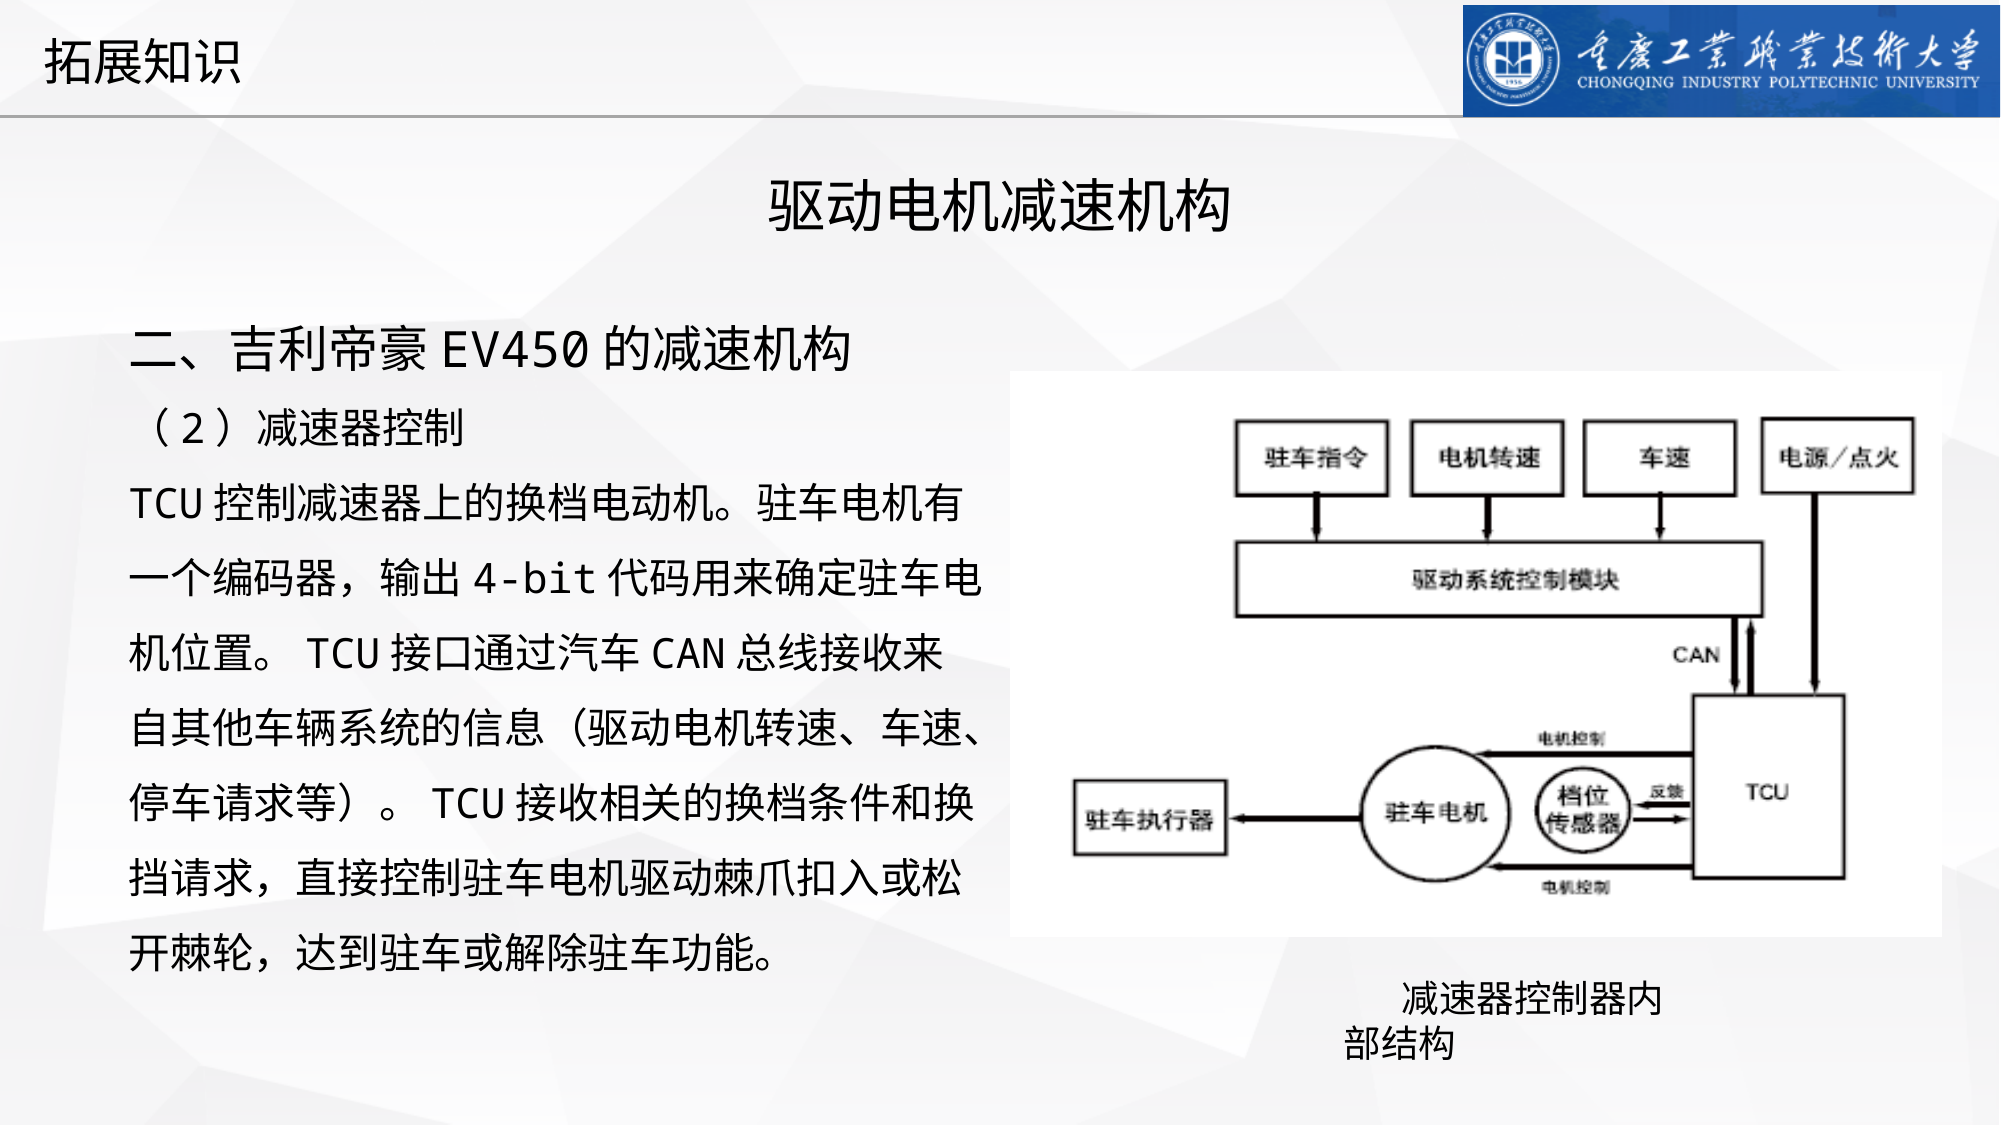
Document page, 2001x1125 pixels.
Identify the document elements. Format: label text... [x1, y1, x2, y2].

picture [0, 0, 2001, 117]
text_box 减速器控制器内部结构 [1328, 967, 1711, 1072]
picture [0, 118, 1999, 1125]
text_box 二、吉利帝豪EV450的减速机构 （2）减速器控制 TCU控制减速器上的换档电动机。驻车电机有一个编码器，输出4-bit代码用来确定驻车电机位置。TCU接口通过汽车CAN总线接收来自其他车辆系统的信息（驱动电机转速、车速、停车请求等）。TCU接收相关的换档条件和换挡请求，直接控制驻车电机驱动棘爪扣入或松开棘轮，达到驻车或解除驻车功能。 [113, 279, 1000, 985]
text_box 驱动电机减速机构 [433, 161, 1567, 247]
